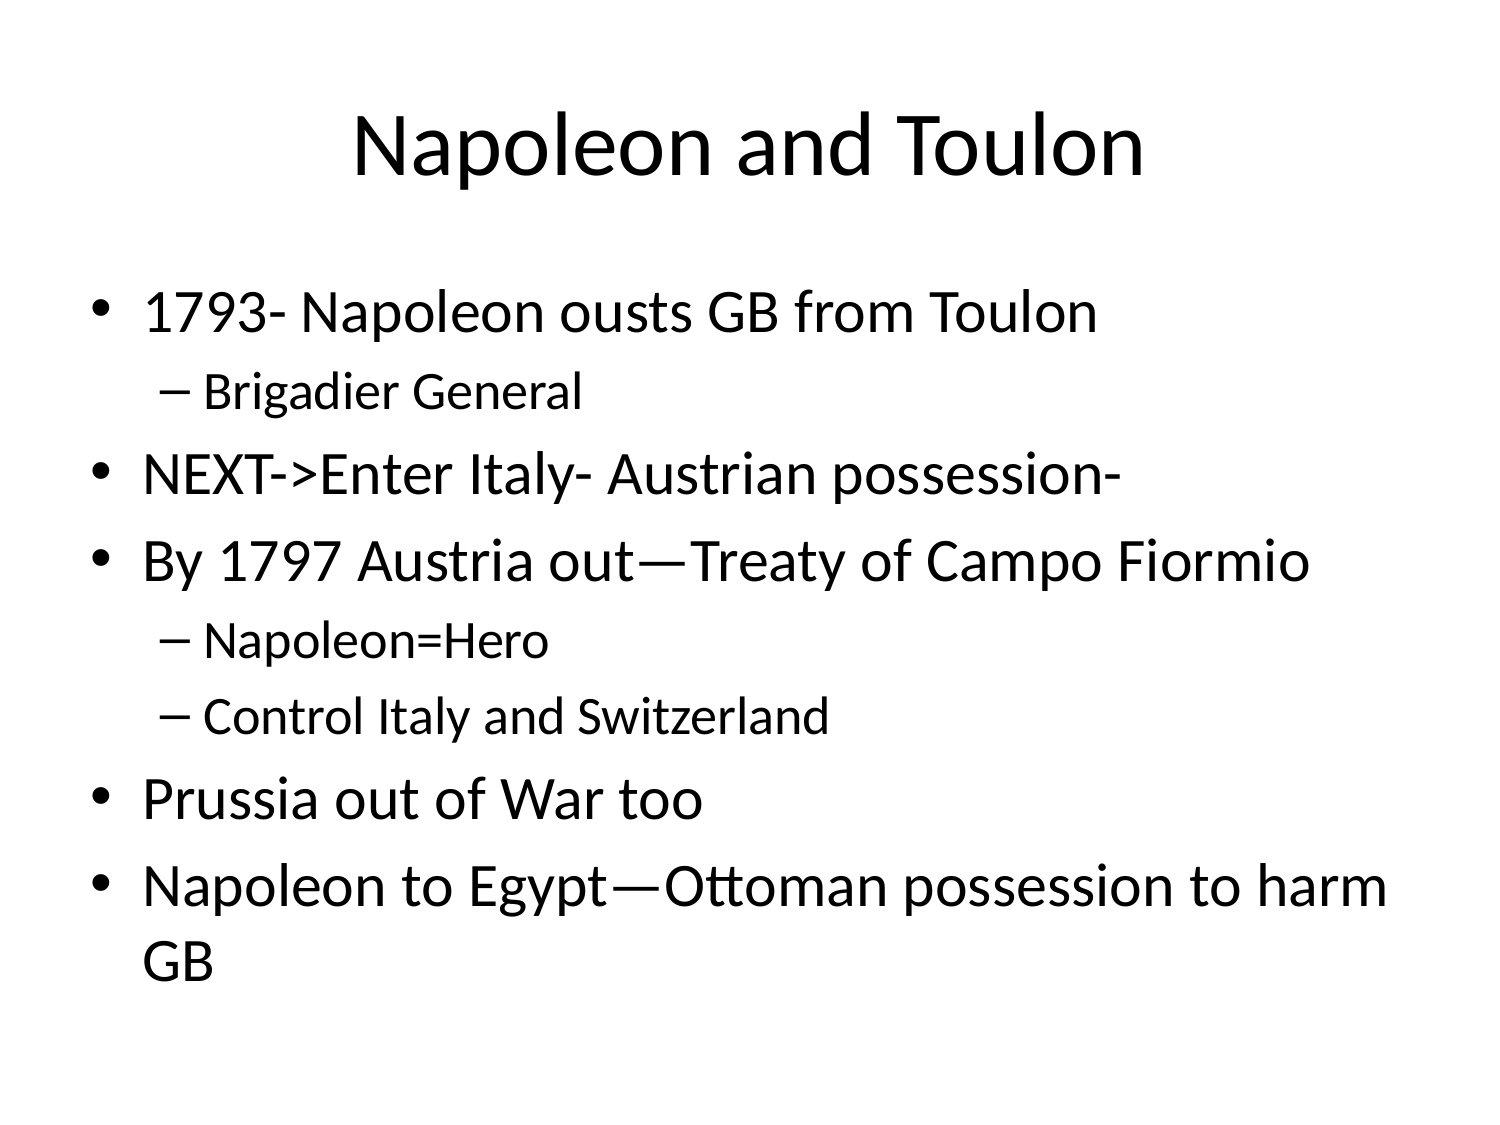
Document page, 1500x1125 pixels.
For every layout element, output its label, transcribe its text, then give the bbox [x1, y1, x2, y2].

title Napoleon and Toulon [75, 45, 1425, 233]
list 1793- Napoleon ousts GB from Toulon Brigadier General NEXT->Enter Italy- Austrian possession- By 1797 Austria out—Treaty of Campo Fiormio Napoleon=Hero Control Italy and Switzerland Prussia out of War too Napoleon to Egypt—Ottoman possession to harm GB [75, 262, 1425, 1005]
